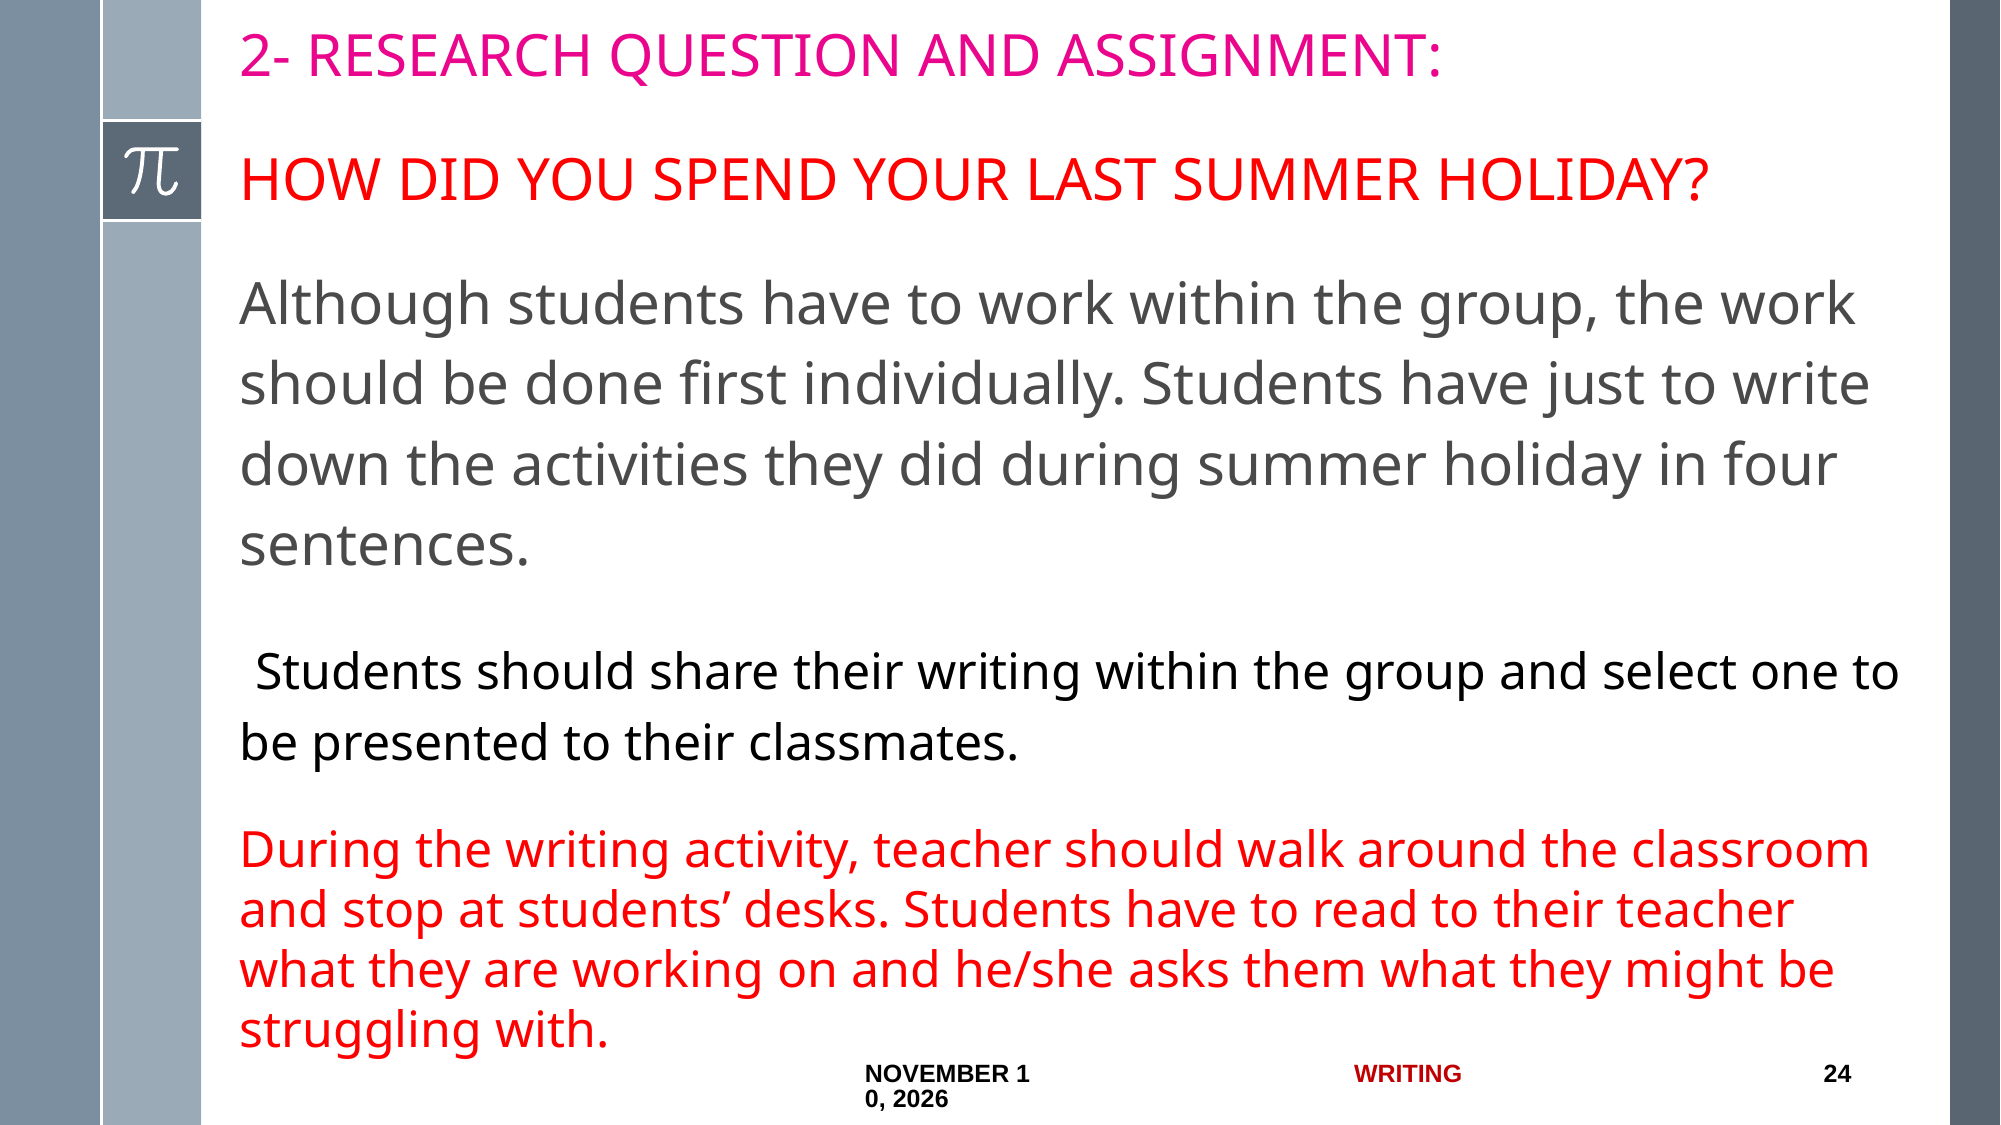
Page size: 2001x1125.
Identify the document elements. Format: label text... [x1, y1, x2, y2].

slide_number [849, 1042, 1050, 1103]
text_box 2- research question and assignment: how did you spend your last summer holiday? Although students have to work within the group, the work should be done first individually. Students have just to write down the activities they did during summer holiday in four sentences. Students should share their writing within the group and select one to be presented to their classmates. During the writing activity, teacher should walk around the classroom and stop at students’ desks. Students have to read to their teacher what they are working on and he/she asks them what they might be struggling with. [225, 0, 1925, 1125]
slide_number 24 [1766, 1042, 1867, 1103]
footer Writing [1082, 1042, 1735, 1103]
